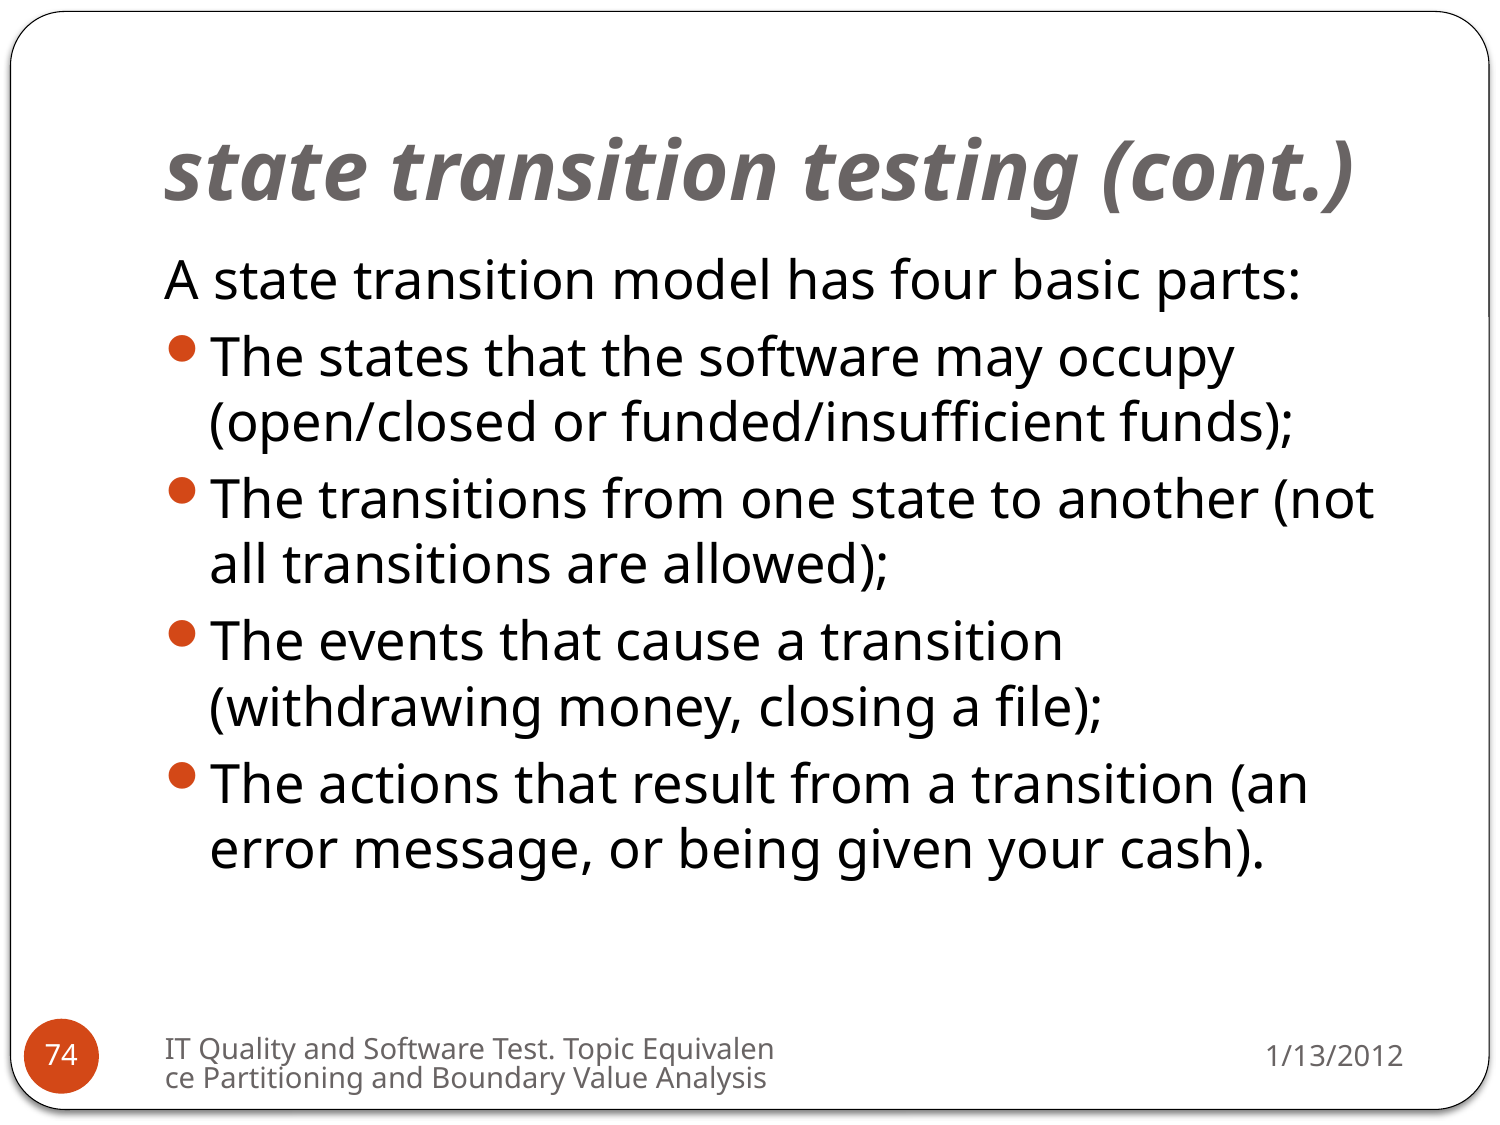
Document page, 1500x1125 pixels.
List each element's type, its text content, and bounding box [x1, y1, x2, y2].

slide_number 74 [23, 1018, 99, 1094]
list A state transition model has four basic parts: The states that the software may occupy (open/closed or funded/insufficient funds); The transitions from one state to another (not all transitions are allowed); The events that cause a transition (withdrawing money, closing a file); The actions that result from a transition (an error message, or being given your cash). [150, 237, 1425, 988]
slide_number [1012, 1015, 1419, 1094]
title state transition testing (cont.) [150, 45, 1425, 233]
footer IT Quality and Software Test. Topic Equivalence Partitioning and Boundary Value Analysis [150, 1012, 800, 1088]
